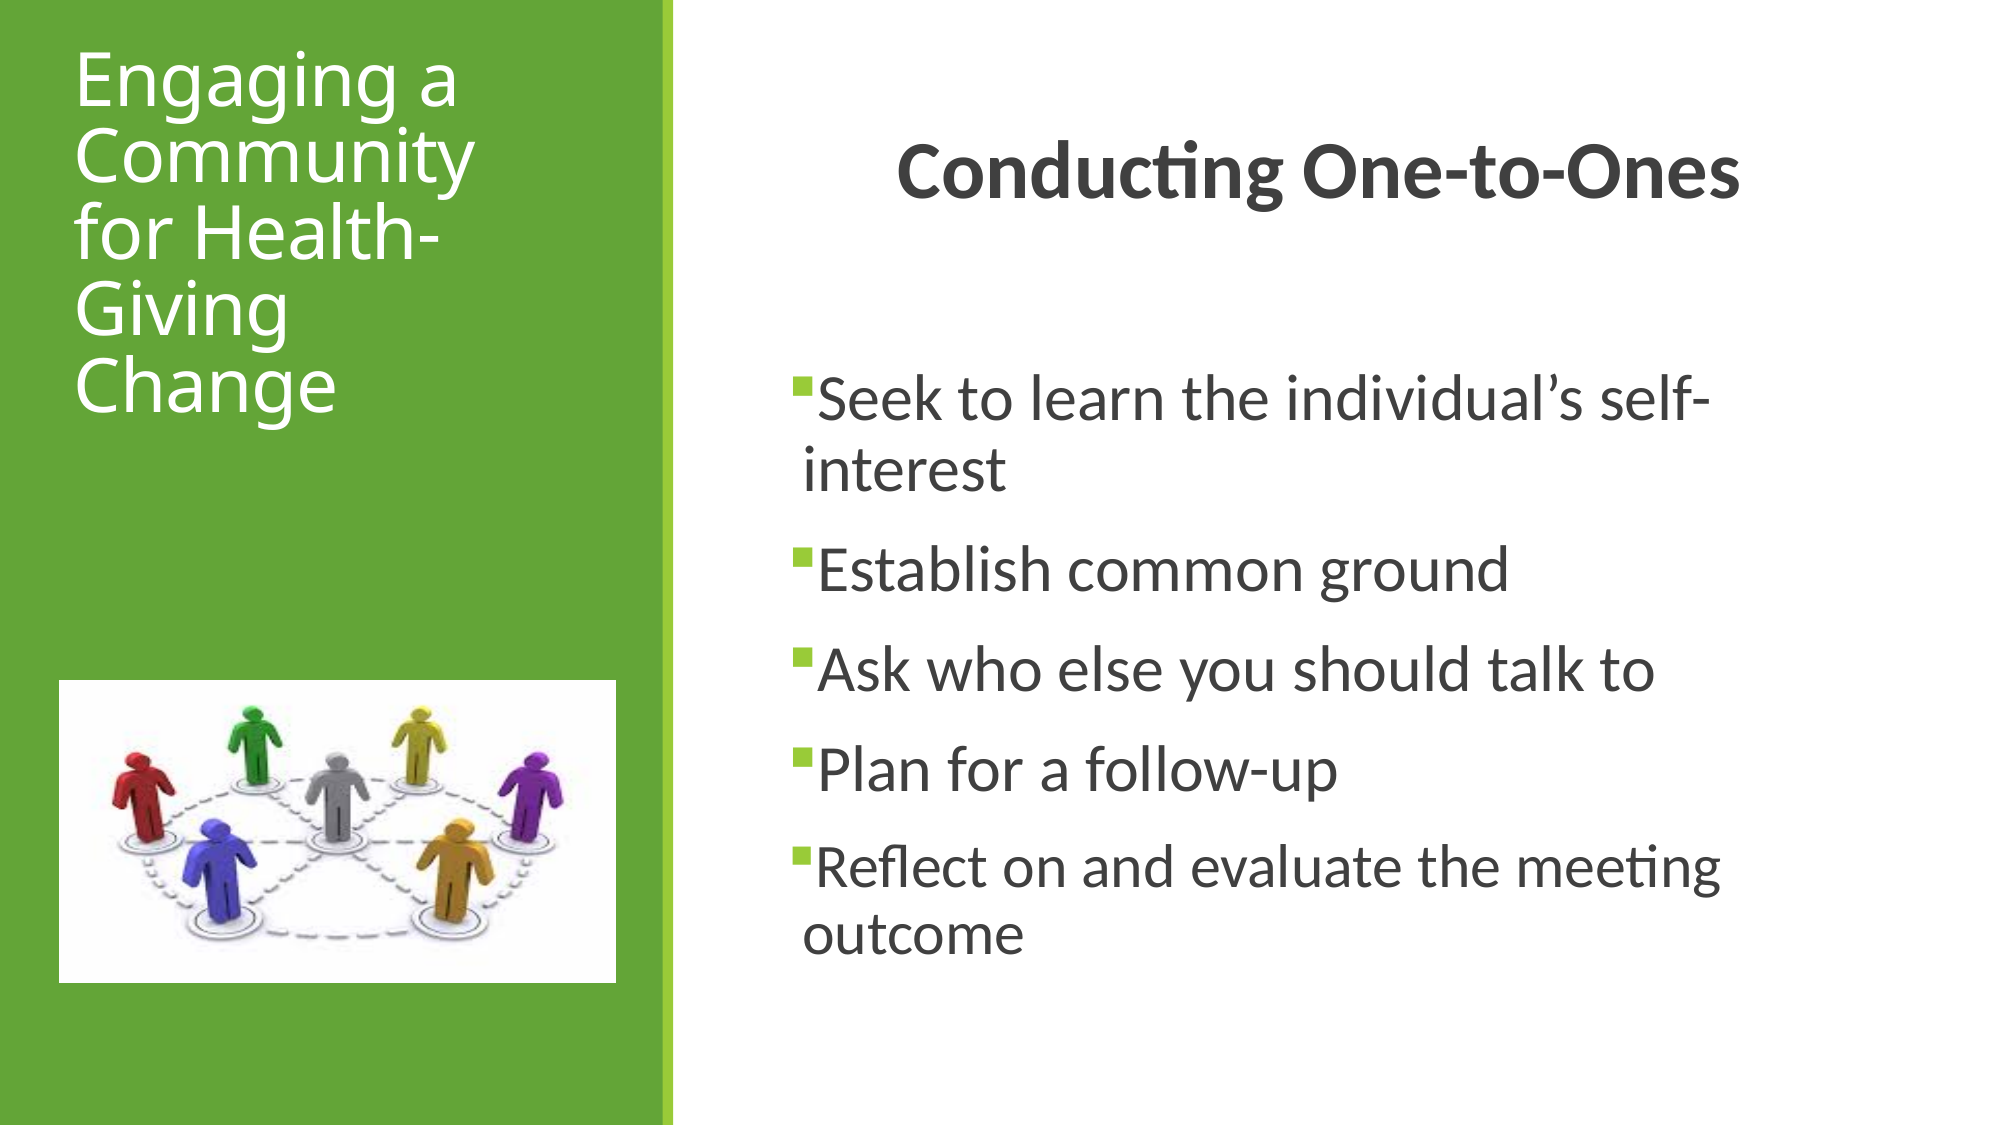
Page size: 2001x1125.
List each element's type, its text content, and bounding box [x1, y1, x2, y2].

title Engaging a Community for Health-Giving Change [59, 59, 584, 435]
list Conducting One-to-Ones Seek to learn the individual’s self-interest Establish common ground Ask who else you should talk to Plan for a follow-up Reflect on and evaluate the meeting outcome [787, 120, 1853, 983]
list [58, 680, 617, 983]
